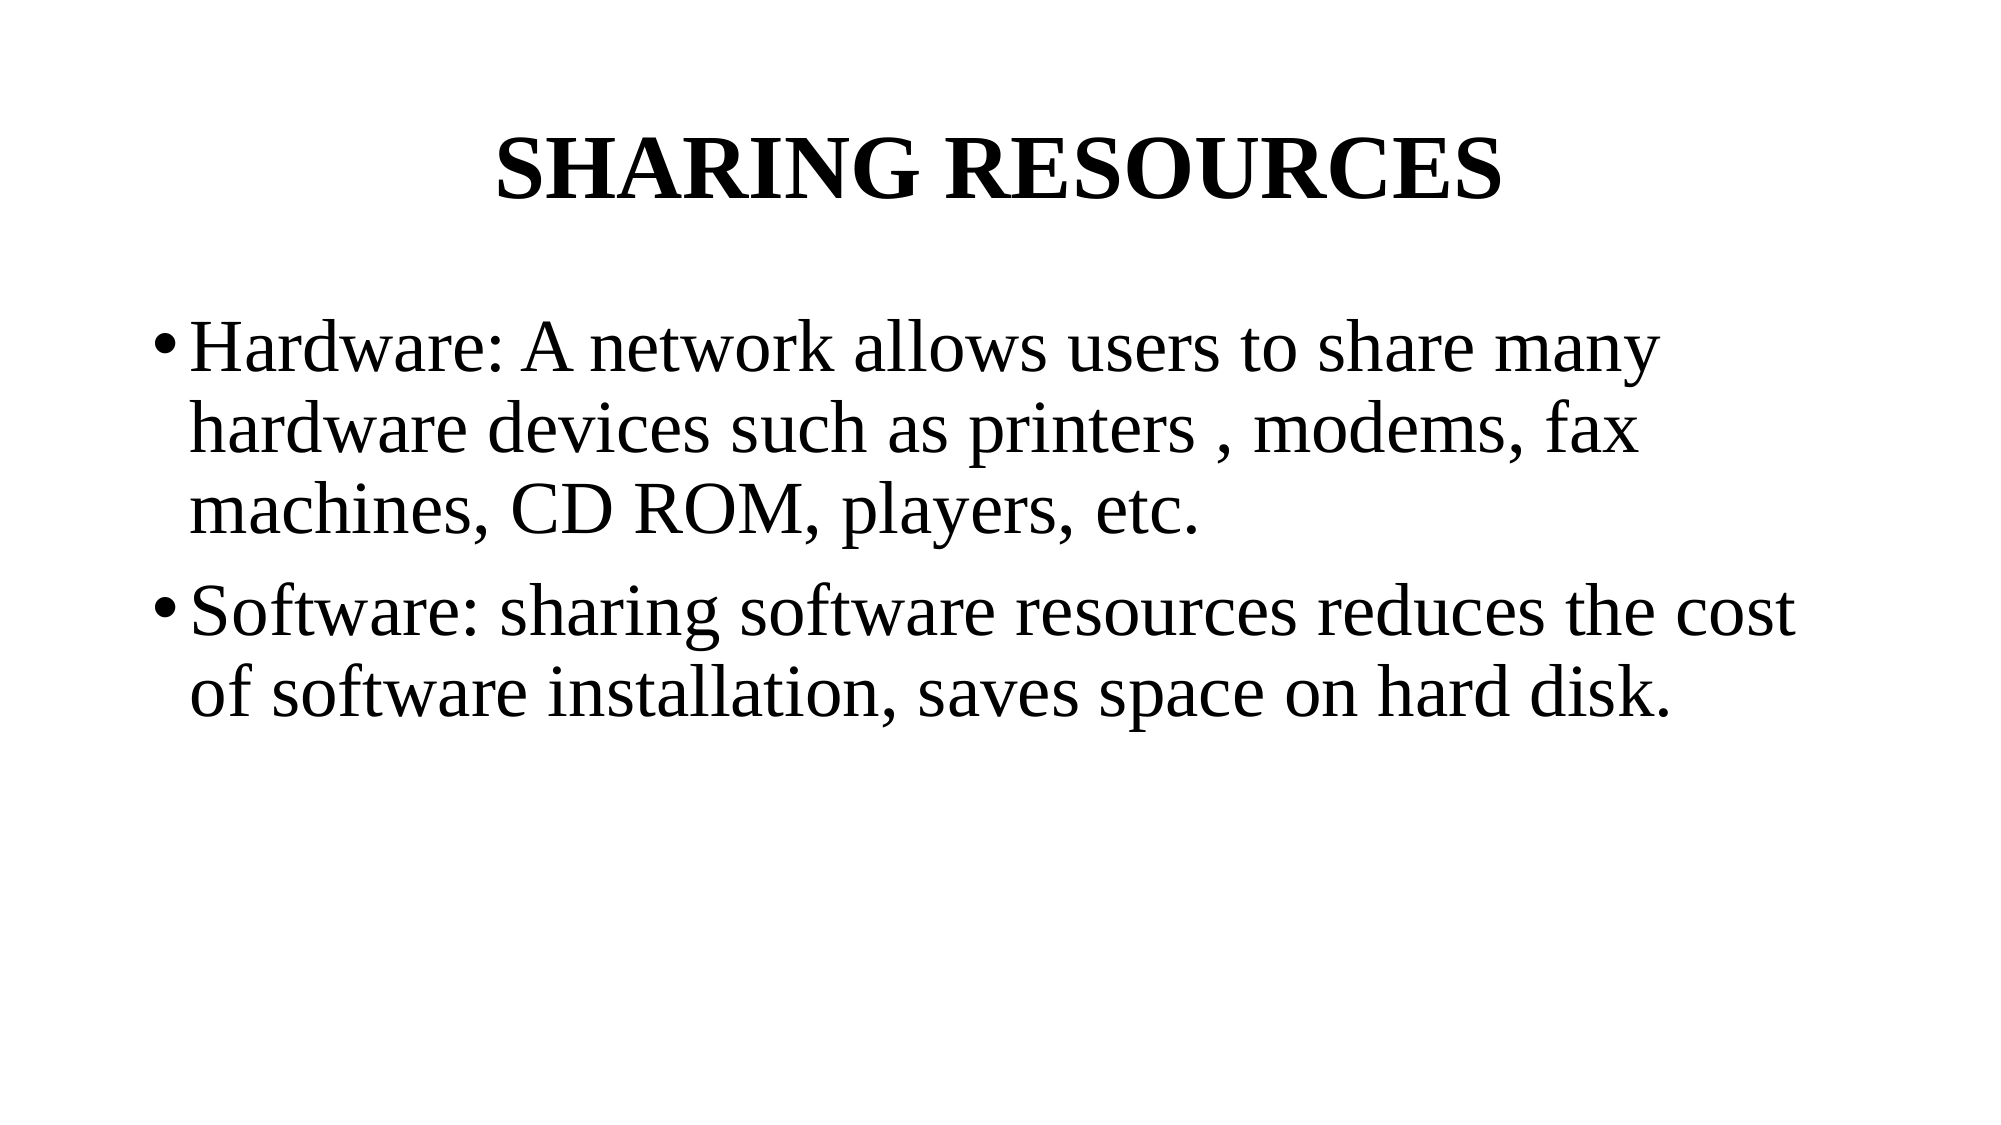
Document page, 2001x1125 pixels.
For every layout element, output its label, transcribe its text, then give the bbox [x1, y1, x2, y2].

title SHARING RESOURCES [137, 59, 1863, 278]
list Hardware: A network allows users to share many hardware devices such as printers , modems, fax machines, CD ROM, players, etc. Software: sharing software resources reduces the cost of software installation, saves space on hard disk. [137, 299, 1863, 1014]
